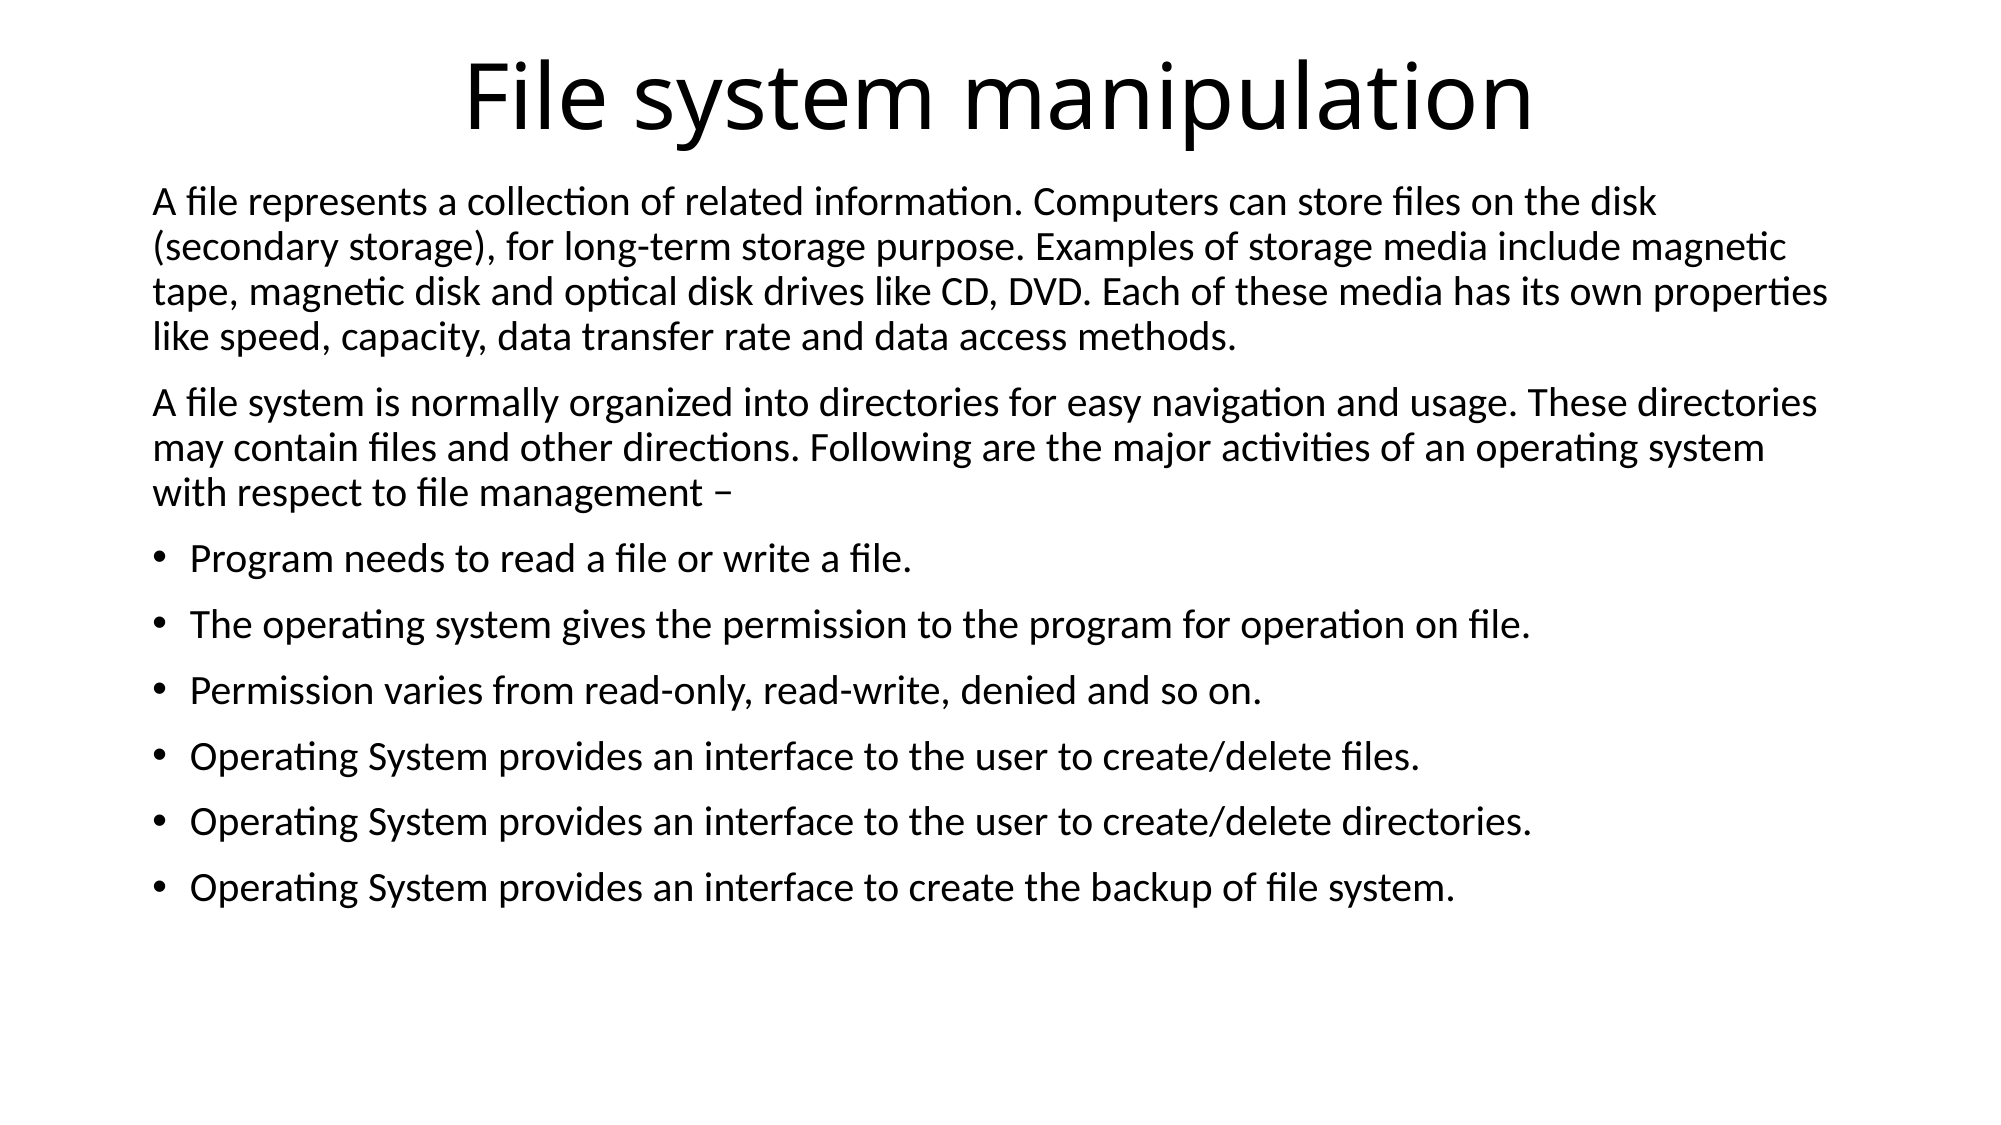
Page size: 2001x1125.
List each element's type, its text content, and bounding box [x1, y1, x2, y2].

list A file represents a collection of related information. Computers can store files on the disk (secondary storage), for long-term storage purpose. Examples of storage media include magnetic tape, magnetic disk and optical disk drives like CD, DVD. Each of these media has its own properties like speed, capacity, data transfer rate and data access methods. A file system is normally organized into directories for easy navigation and usage. These directories may contain files and other directions. Following are the major activities of an operating system with respect to file management − Program needs to read a file or write a file. The operating system gives the permission to the program for operation on file. Permission varies from read-only, read-write, denied and so on. Operating System provides an interface to the user to create/delete files. Operating System provides an interface to the user to create/delete directories. Operating System provides an interface to create the backup of file system. [137, 172, 1863, 1014]
title File system manipulation [137, 26, 1863, 172]
